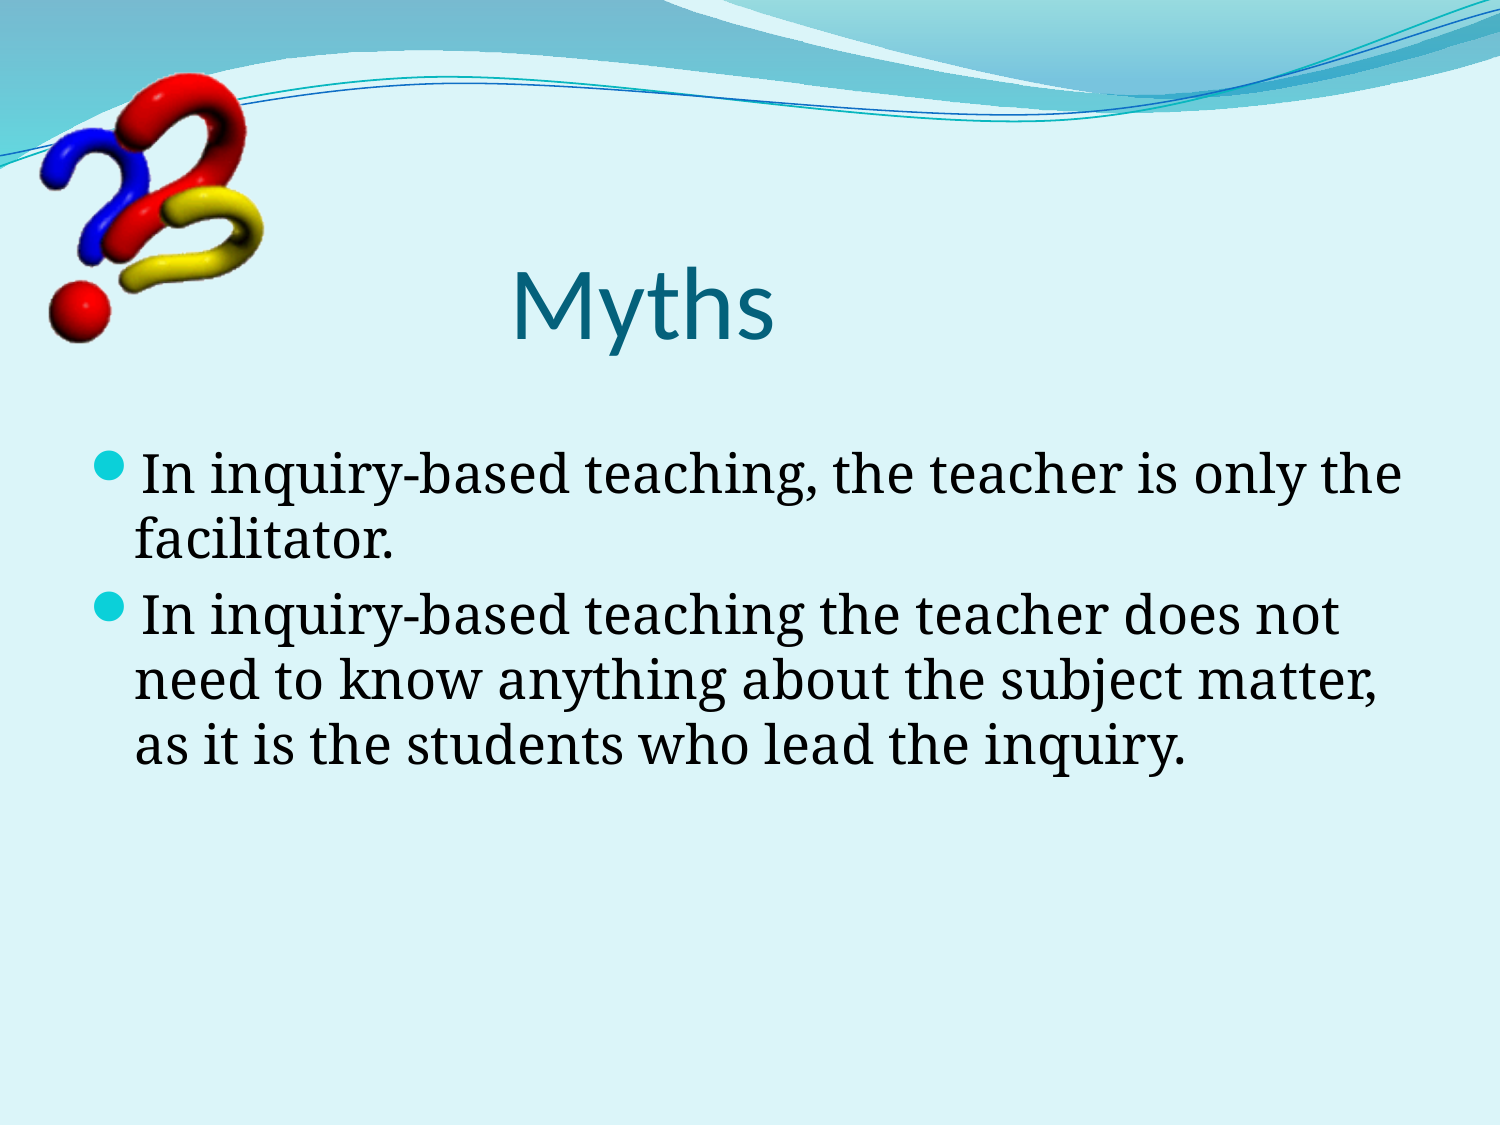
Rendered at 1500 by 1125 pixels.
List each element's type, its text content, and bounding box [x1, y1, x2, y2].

title Myths [509, 173, 855, 361]
picture [0, 62, 297, 361]
list In inquiry-based teaching, the teacher is only the facilitator. In inquiry-based teaching the teacher does not need to know anything about the subject matter, as it is the students who lead the inquiry. [75, 432, 1425, 911]
